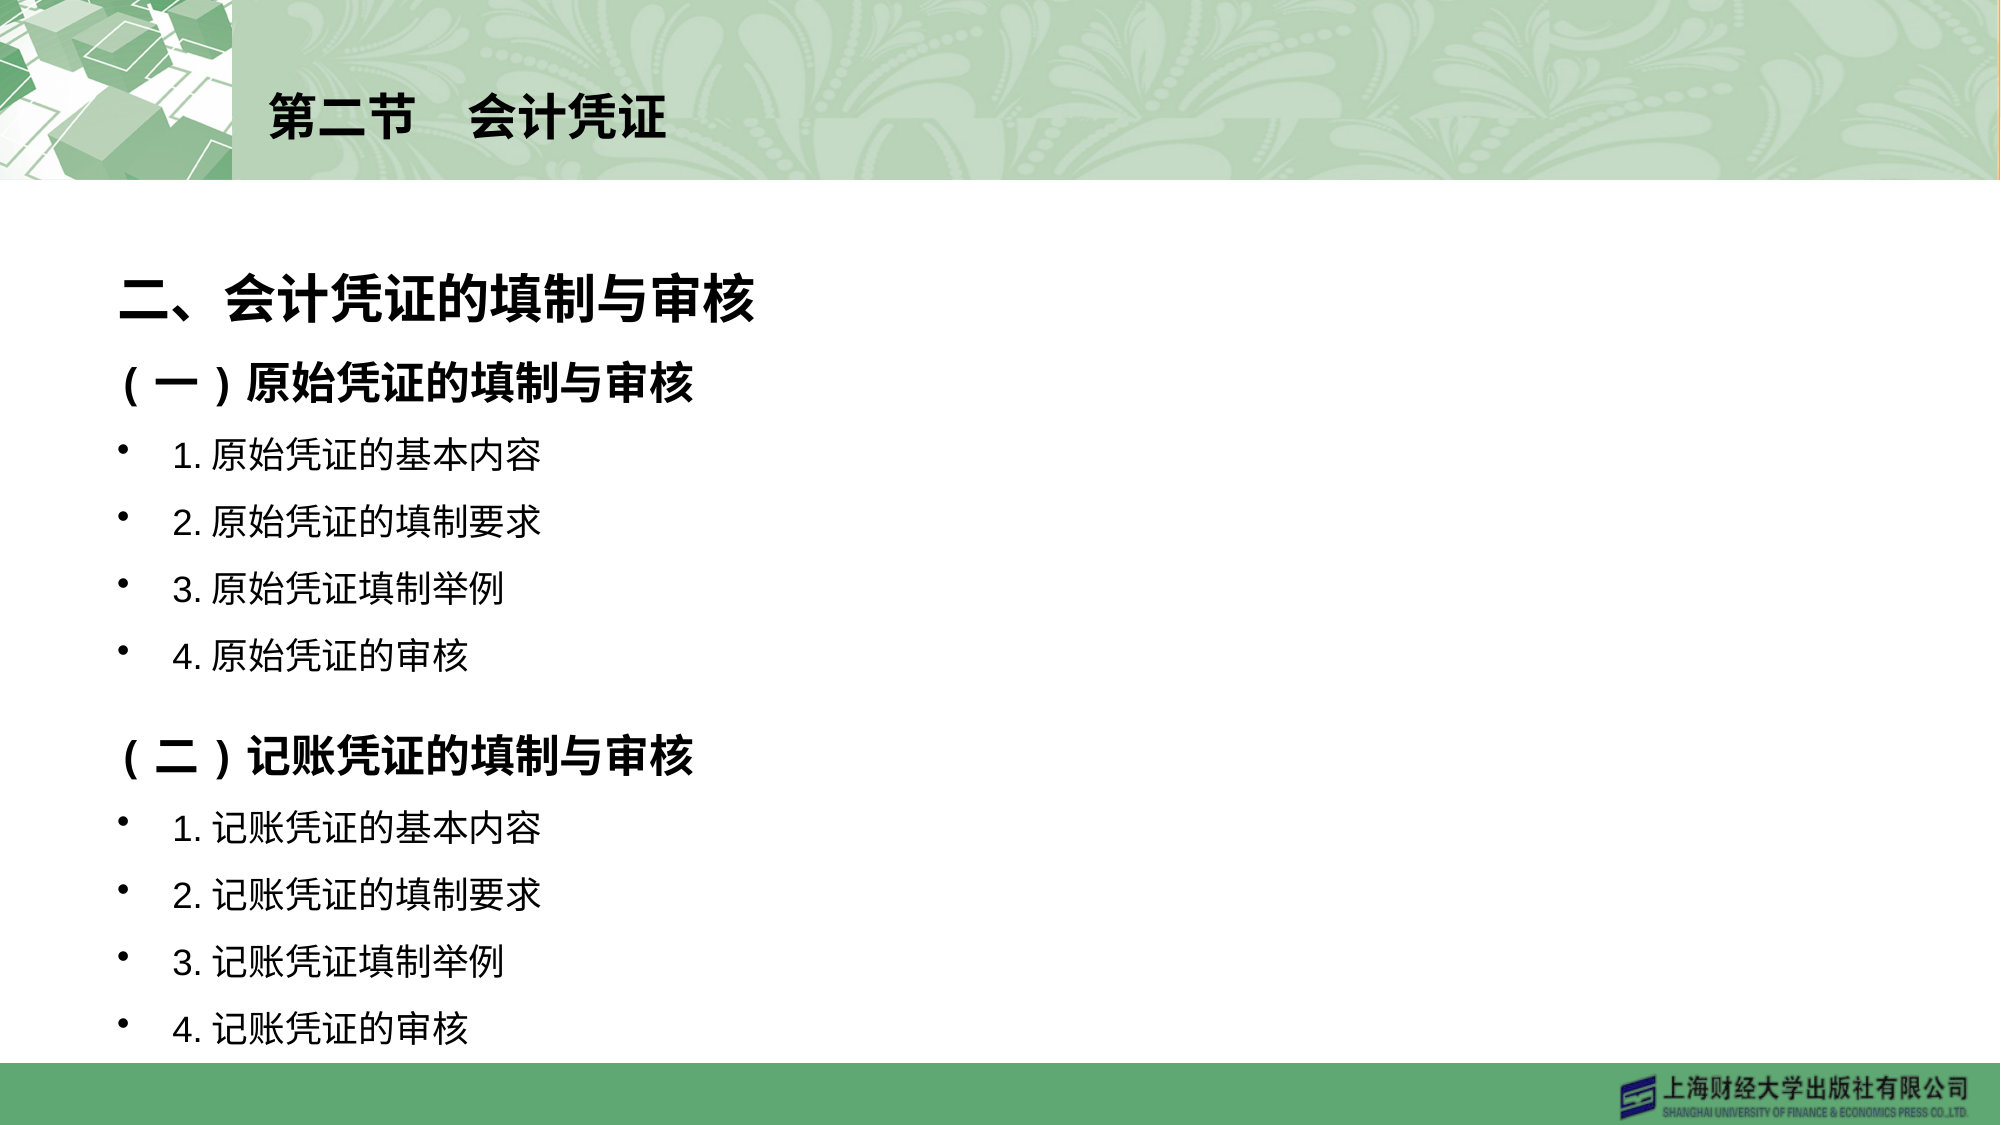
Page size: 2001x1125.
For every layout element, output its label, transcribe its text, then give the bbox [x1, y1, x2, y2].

title 第二节 会计凭证 [252, 64, 1609, 168]
picture [0, 0, 2001, 1125]
list 二、会计凭证的填制与审核 (一)原始凭证的填制与审核 1.原始凭证的基本内容 2.原始凭证的填制要求 3.原始凭证填制举例 4.原始凭证的审核 (二)记账凭证的填制与审核 1.记账凭证的基本内容 2.记账凭证的填制要求 3.记账凭证填制举例 4.记账凭证的审核 [102, 241, 1898, 1065]
